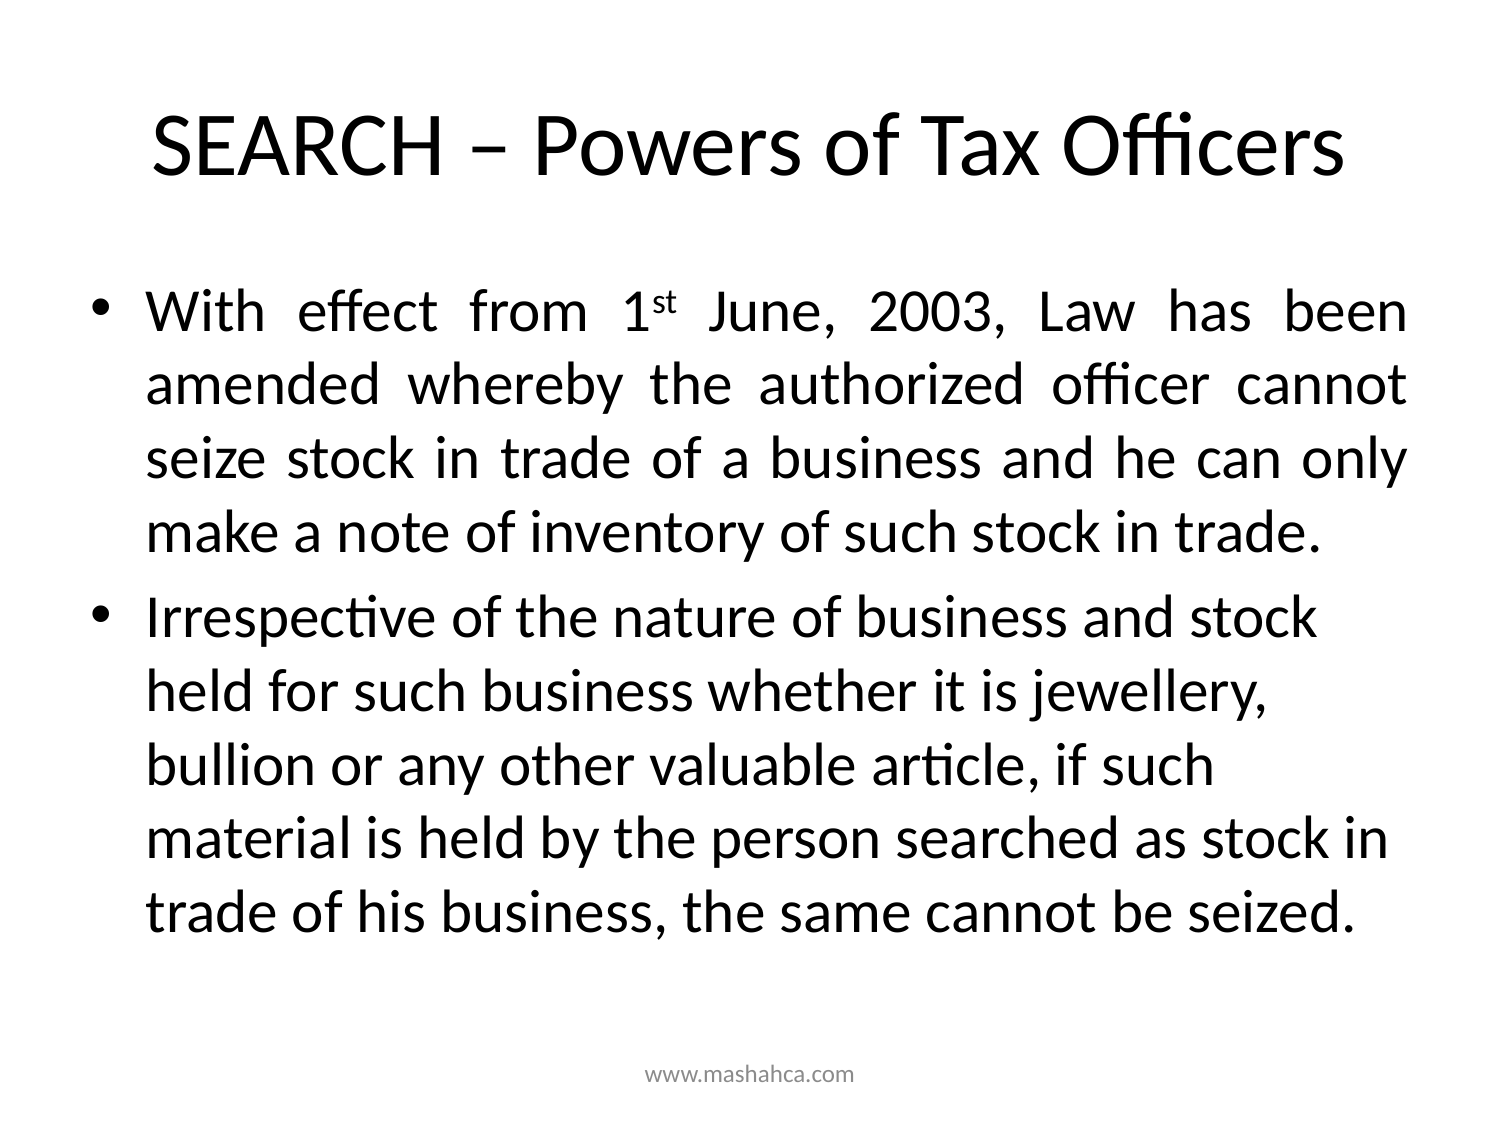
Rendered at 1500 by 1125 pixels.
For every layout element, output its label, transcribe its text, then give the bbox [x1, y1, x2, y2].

title SEARCH – Powers of Tax Officers [75, 45, 1425, 233]
list With effect from 1st June, 2003, Law has been amended whereby the authorized officer cannot seize stock in trade of a business and he can only make a note of inventory of such stock in trade. Irrespective of the nature of business and stock held for such business whether it is jewellery, bullion or any other valuable article, if such material is held by the person searched as stock in trade of his business, the same cannot be seized. [75, 262, 1425, 1005]
footer www.mashahca.com [512, 1042, 988, 1103]
